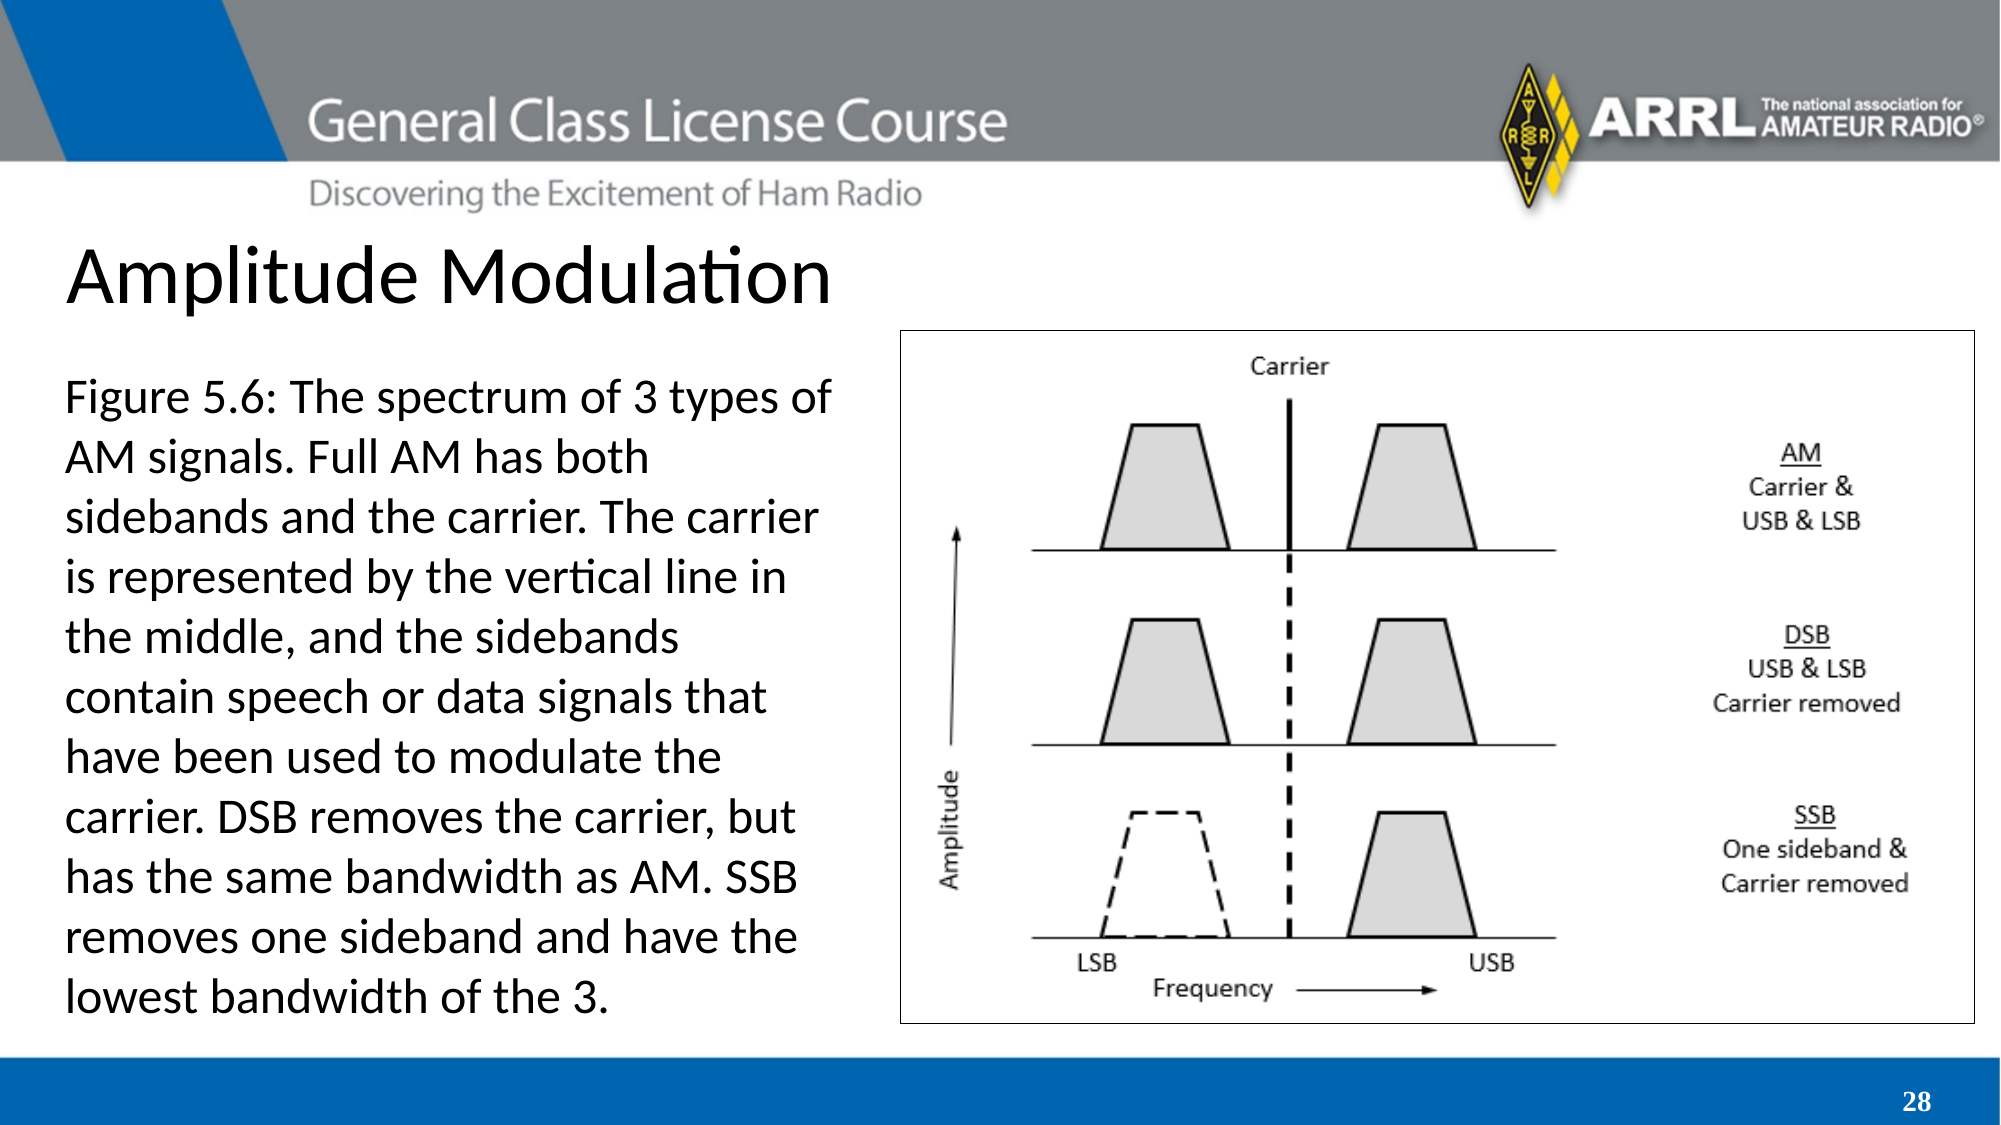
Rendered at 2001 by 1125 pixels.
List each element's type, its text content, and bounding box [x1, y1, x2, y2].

title Amplitude Modulation [25, 212, 875, 356]
picture [0, 0, 2001, 1125]
text_box Figure 5.6: The spectrum of 3 types of AM signals. Full AM has both sidebands and the carrier. The carrier is represented by the vertical line in the middle, and the sidebands contain speech or data signals that have been used to modulate the carrier. DSB removes the carrier, but has the same bandwidth as AM. SSB removes one sideband and have the lowest bandwidth of the 3. [50, 355, 850, 1031]
